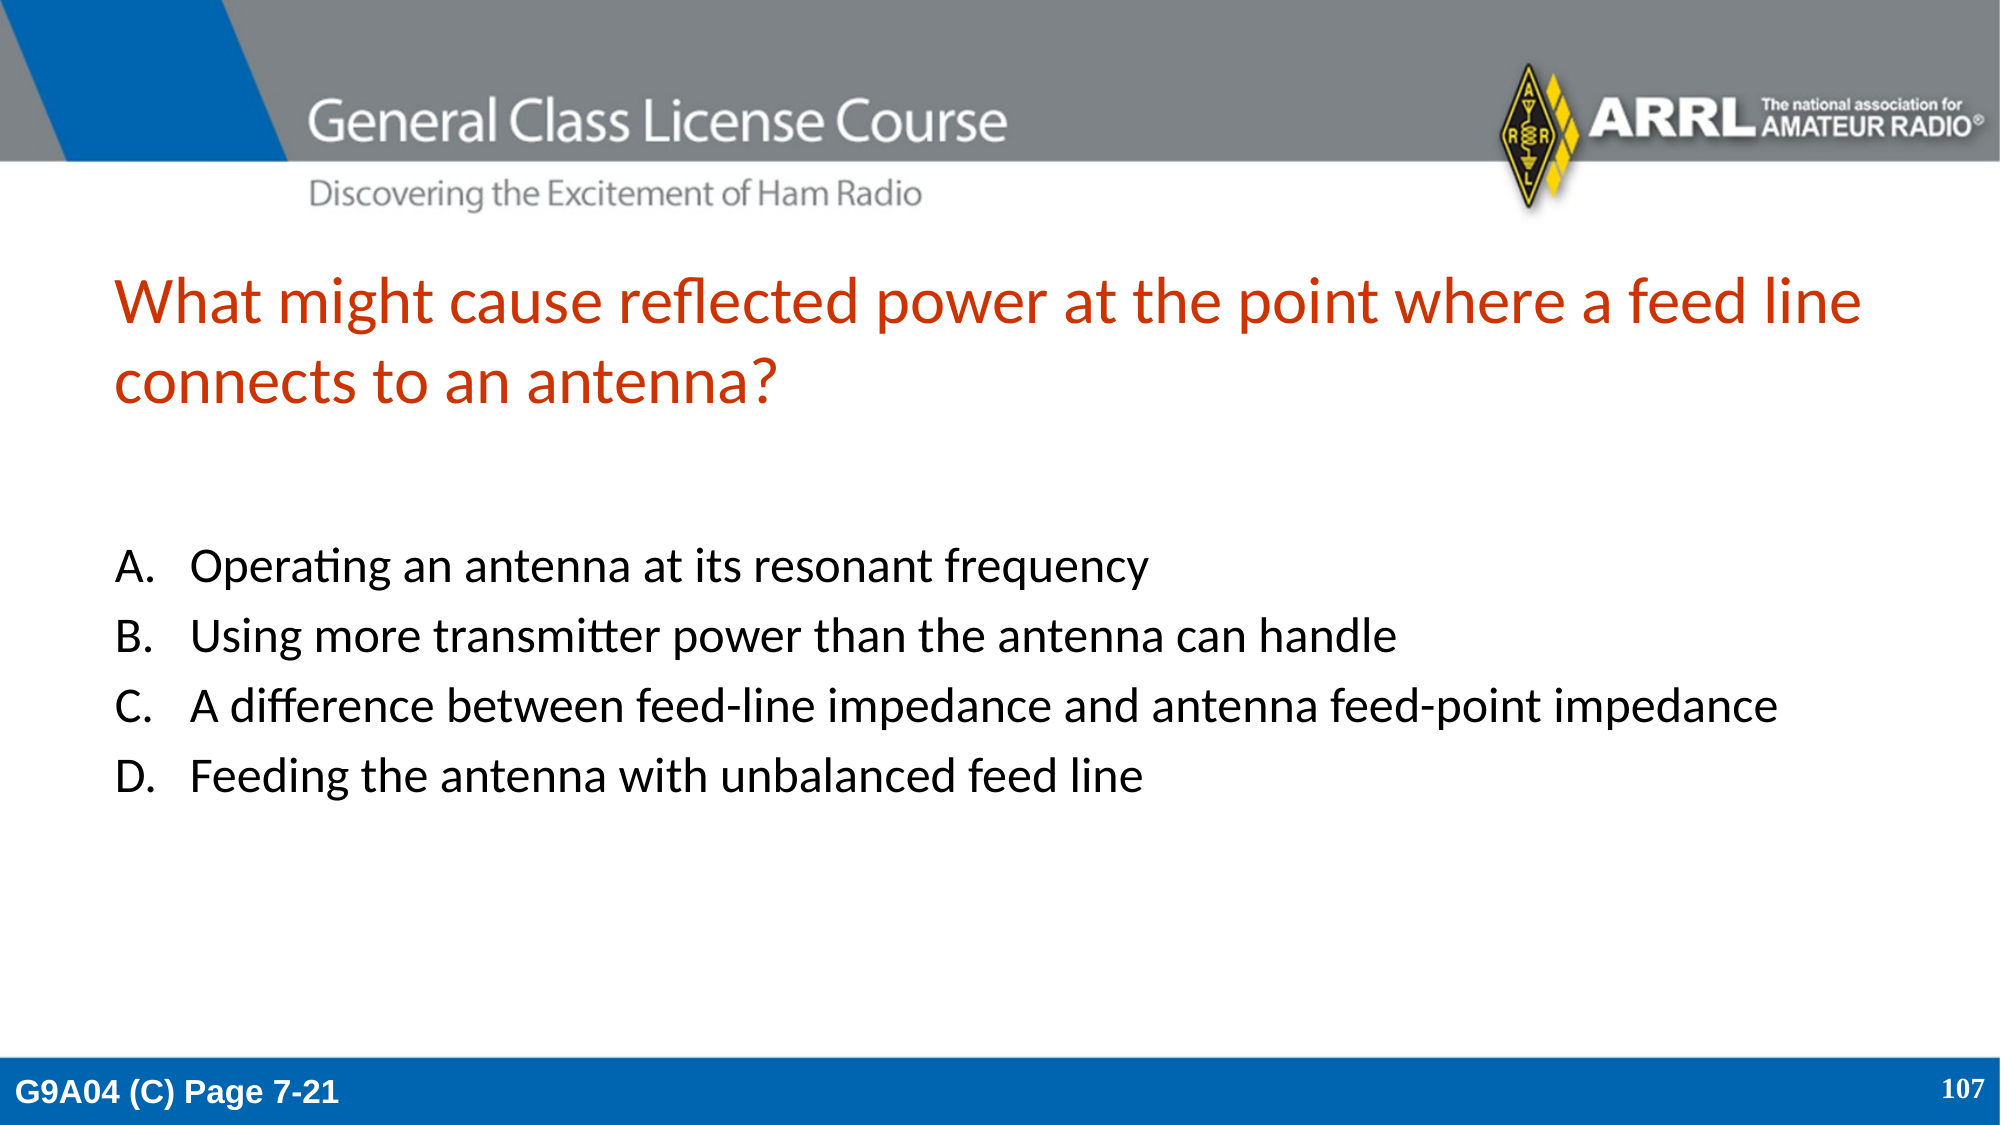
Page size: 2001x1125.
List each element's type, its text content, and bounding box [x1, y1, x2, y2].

title What might cause reflected power at the point where a feed line connects to an antenna? [99, 249, 1900, 468]
text_box 107 [1875, 1062, 2000, 1113]
picture [0, 0, 2001, 1125]
list Operating an antenna at its resonant frequency Using more transmitter power than the antenna can handle A difference between feed-line impedance and antenna feed-point impedance Feeding the antenna with unbalanced feed line [99, 525, 1900, 1005]
text_box G9A04 (C) Page 7-21 [0, 1062, 1313, 1118]
